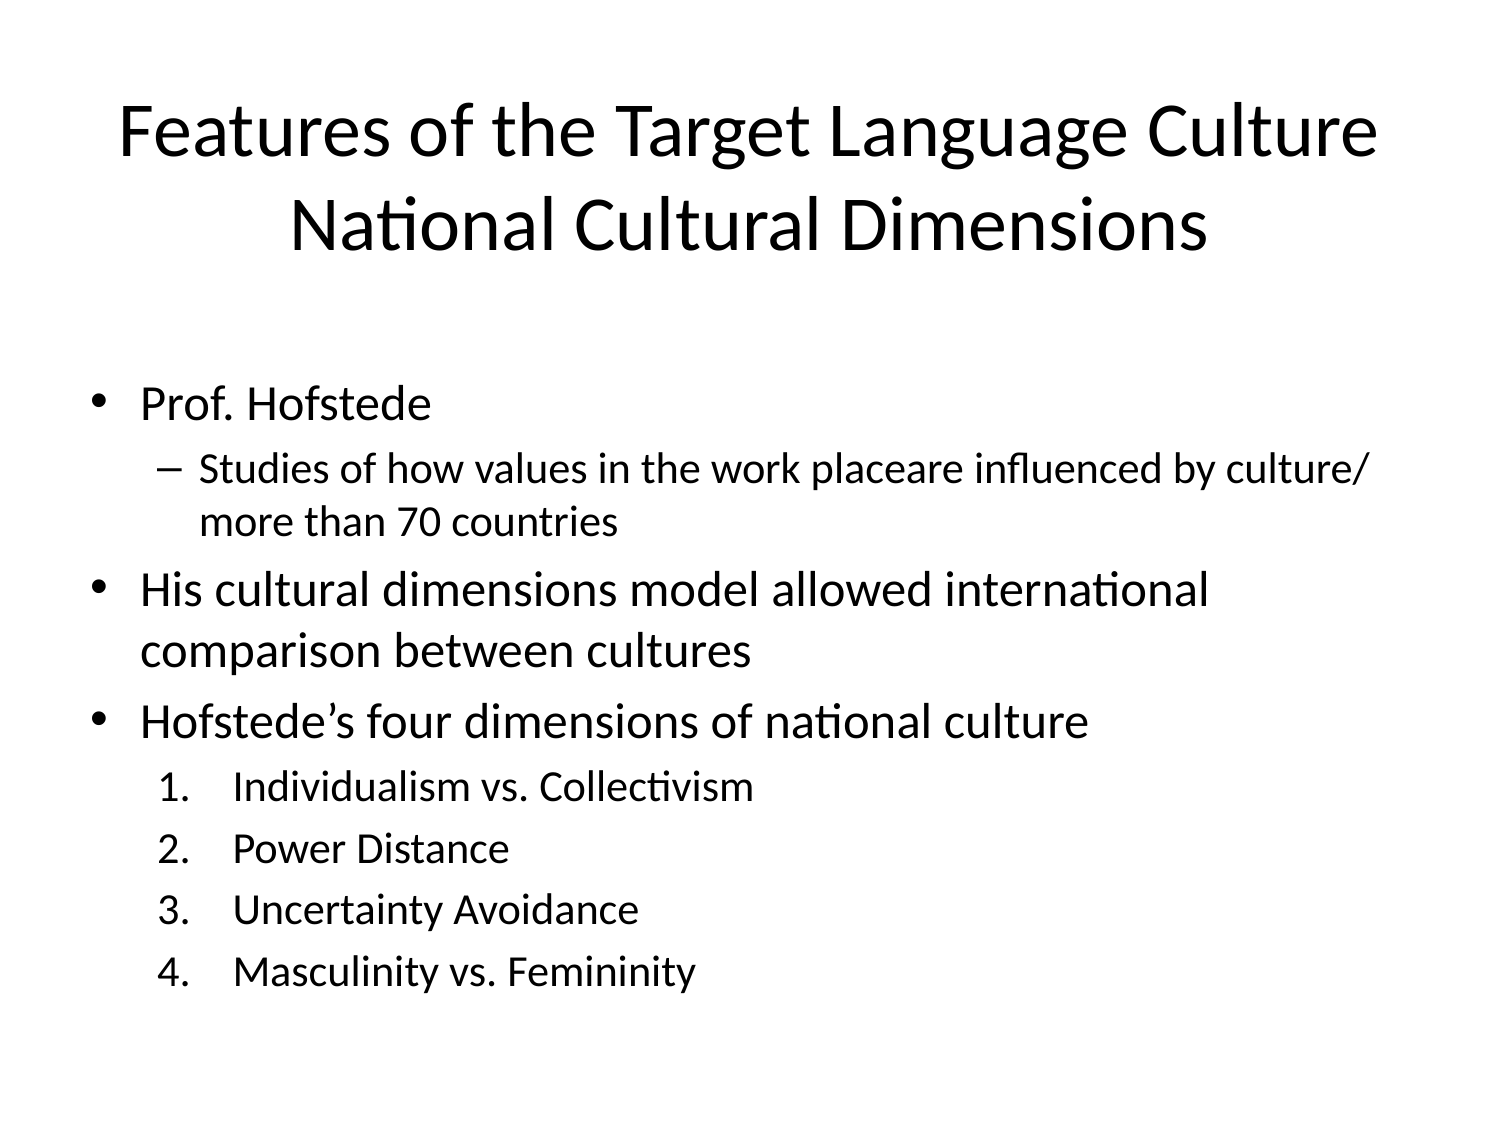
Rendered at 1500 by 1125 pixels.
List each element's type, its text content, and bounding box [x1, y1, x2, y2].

title Features of the Target Language Culture National Cultural Dimensions [75, 45, 1425, 300]
list Prof. Hofstede Studies of how values in the work placeare influenced by culture/ more than 70 countries His cultural dimensions model allowed international comparison between cultures Hofstede’s four dimensions of national culture Individualism vs. Collectivism Power Distance Uncertainty Avoidance Masculinity vs. Femininity [75, 362, 1425, 1005]
